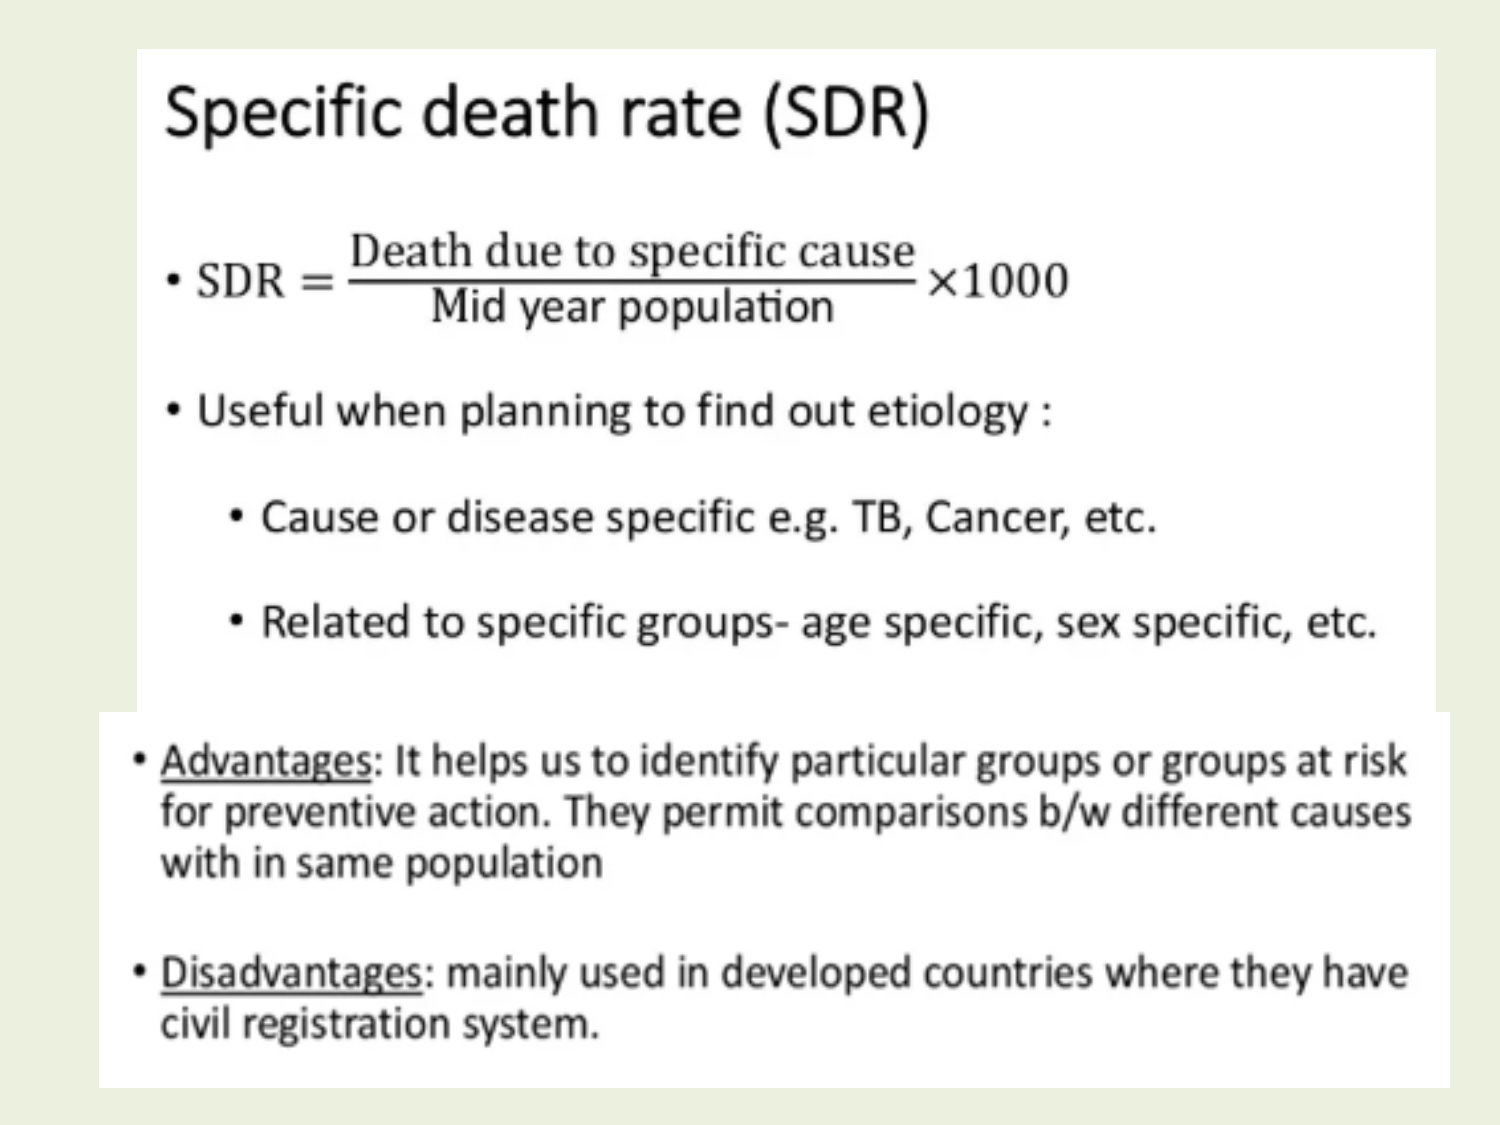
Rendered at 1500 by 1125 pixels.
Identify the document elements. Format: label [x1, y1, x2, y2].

picture [99, 712, 1451, 1088]
list [137, 49, 1437, 710]
